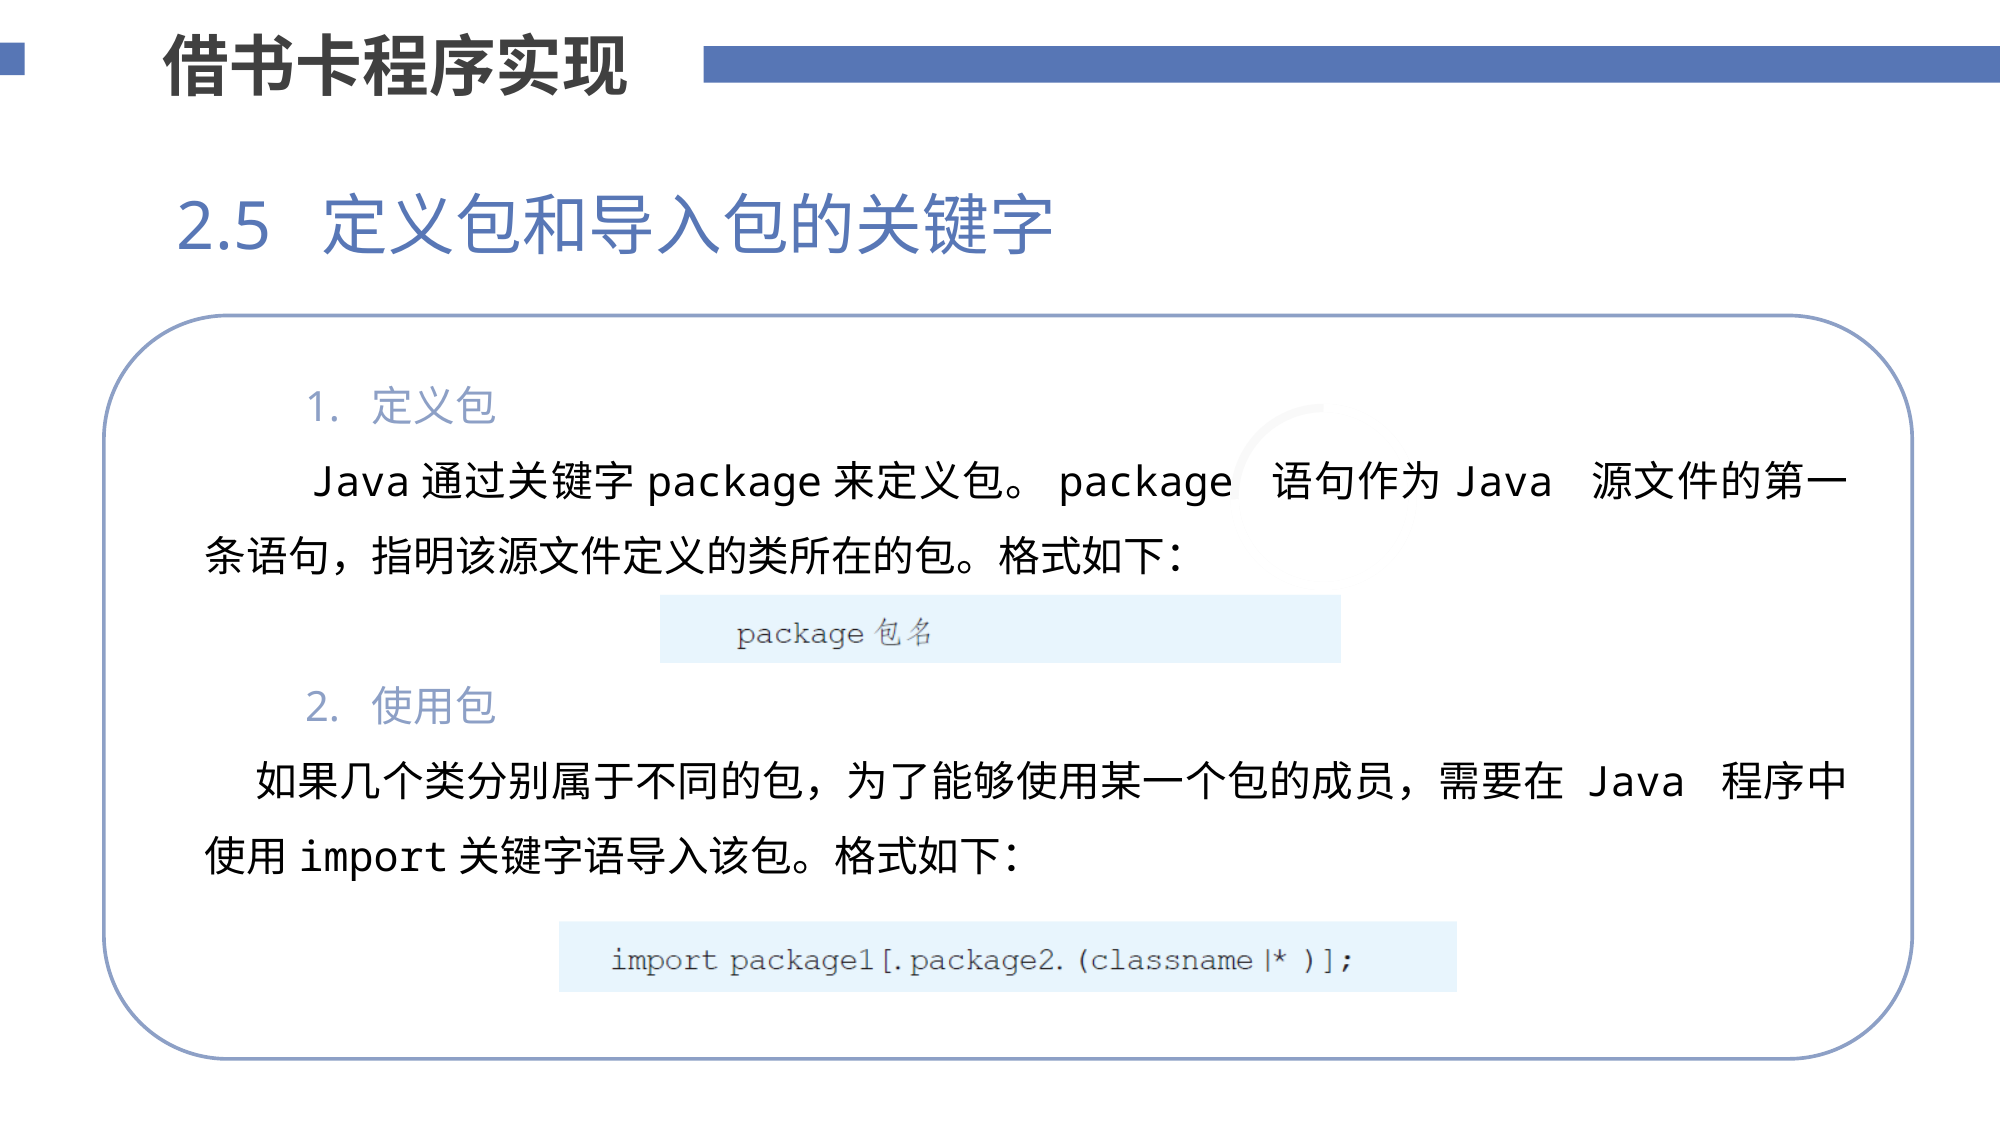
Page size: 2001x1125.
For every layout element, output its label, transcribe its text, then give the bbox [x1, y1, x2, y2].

text_box [702, 45, 2000, 84]
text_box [1451, 385, 1820, 591]
text_box [102, 314, 1914, 1060]
text_box 1. 定义包 Java通过关键字package来定义包。package 语句作为Java 源文件的第一条语句，指明该源文件定义的类所在的包。格式如下： 2. 使用包 如果几个类分别属于不同的包，为了能够使用某一个包的成员，需要在 Java 程序中使用import关键字语导入该包。格式如下： [204, 355, 1848, 880]
picture [559, 918, 1457, 992]
text_box 2.5 定义包和导入包的关键字 [162, 175, 1086, 271]
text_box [1234, 407, 1413, 587]
text_box [0, 41, 26, 76]
picture [659, 590, 1341, 663]
text_box 借书卡程序实现 [162, 23, 634, 104]
